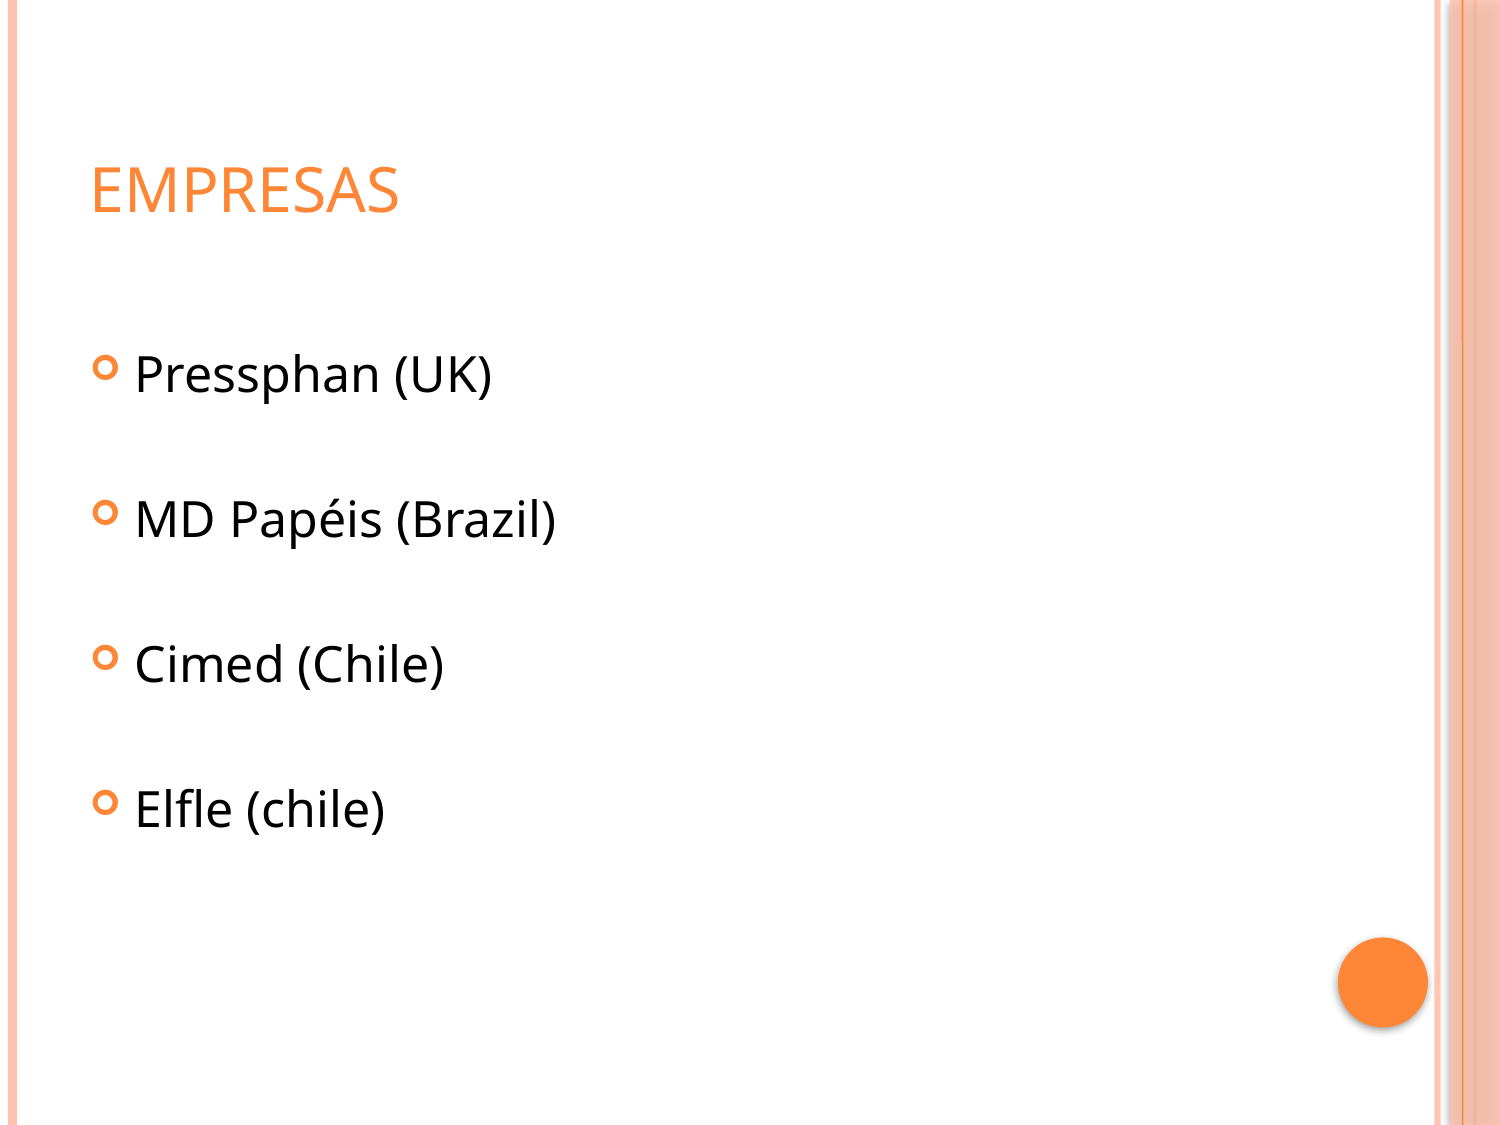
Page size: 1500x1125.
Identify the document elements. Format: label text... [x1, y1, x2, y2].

list Pressphan (UK) MD Papéis (Brazil) Cimed (Chile) Elfle (chile) [75, 262, 1300, 1062]
title Empresas [75, 45, 1300, 233]
